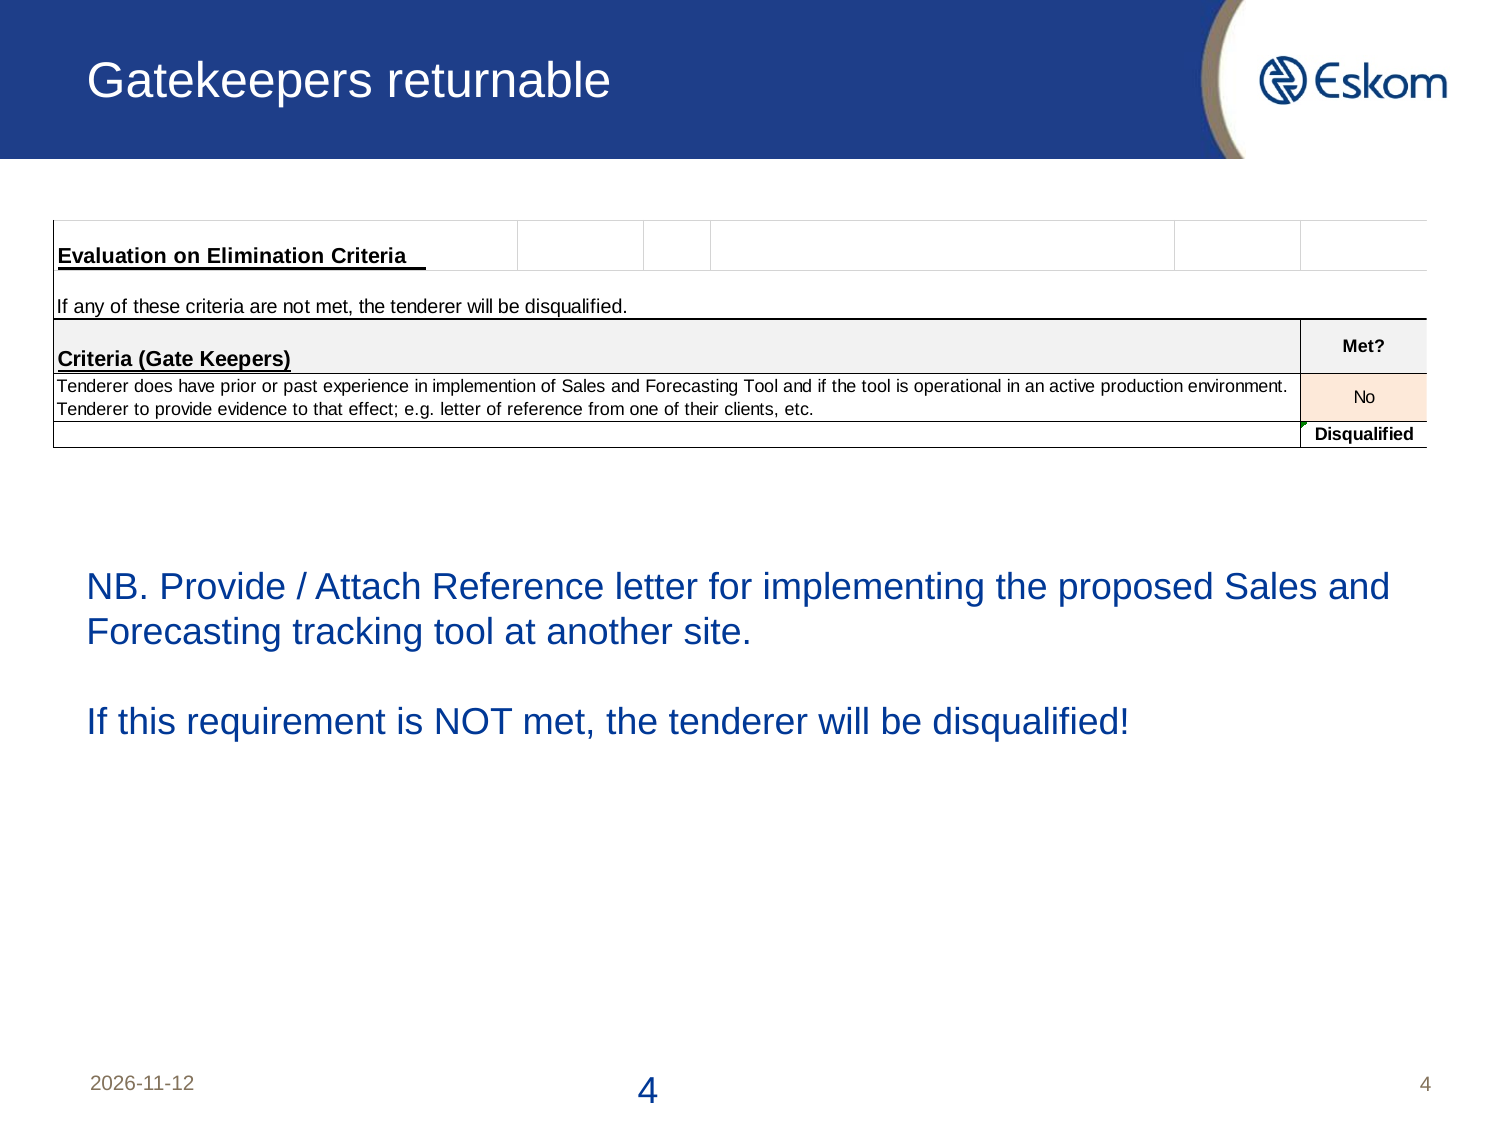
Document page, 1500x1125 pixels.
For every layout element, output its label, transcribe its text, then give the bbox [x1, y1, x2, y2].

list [52, 219, 1428, 449]
picture [0, 0, 1246, 159]
text_box NB. Provide / Attach Reference letter for implementing the proposed Sales and Forecasting tracking tool at another site. If this requirement is NOT met, the tenderer will be disqualified! [71, 554, 1483, 750]
title Gatekeepers returnable [71, 27, 1142, 137]
picture [1257, 55, 1450, 105]
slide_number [74, 1058, 361, 1103]
slide_number 4 [622, 1058, 786, 1103]
